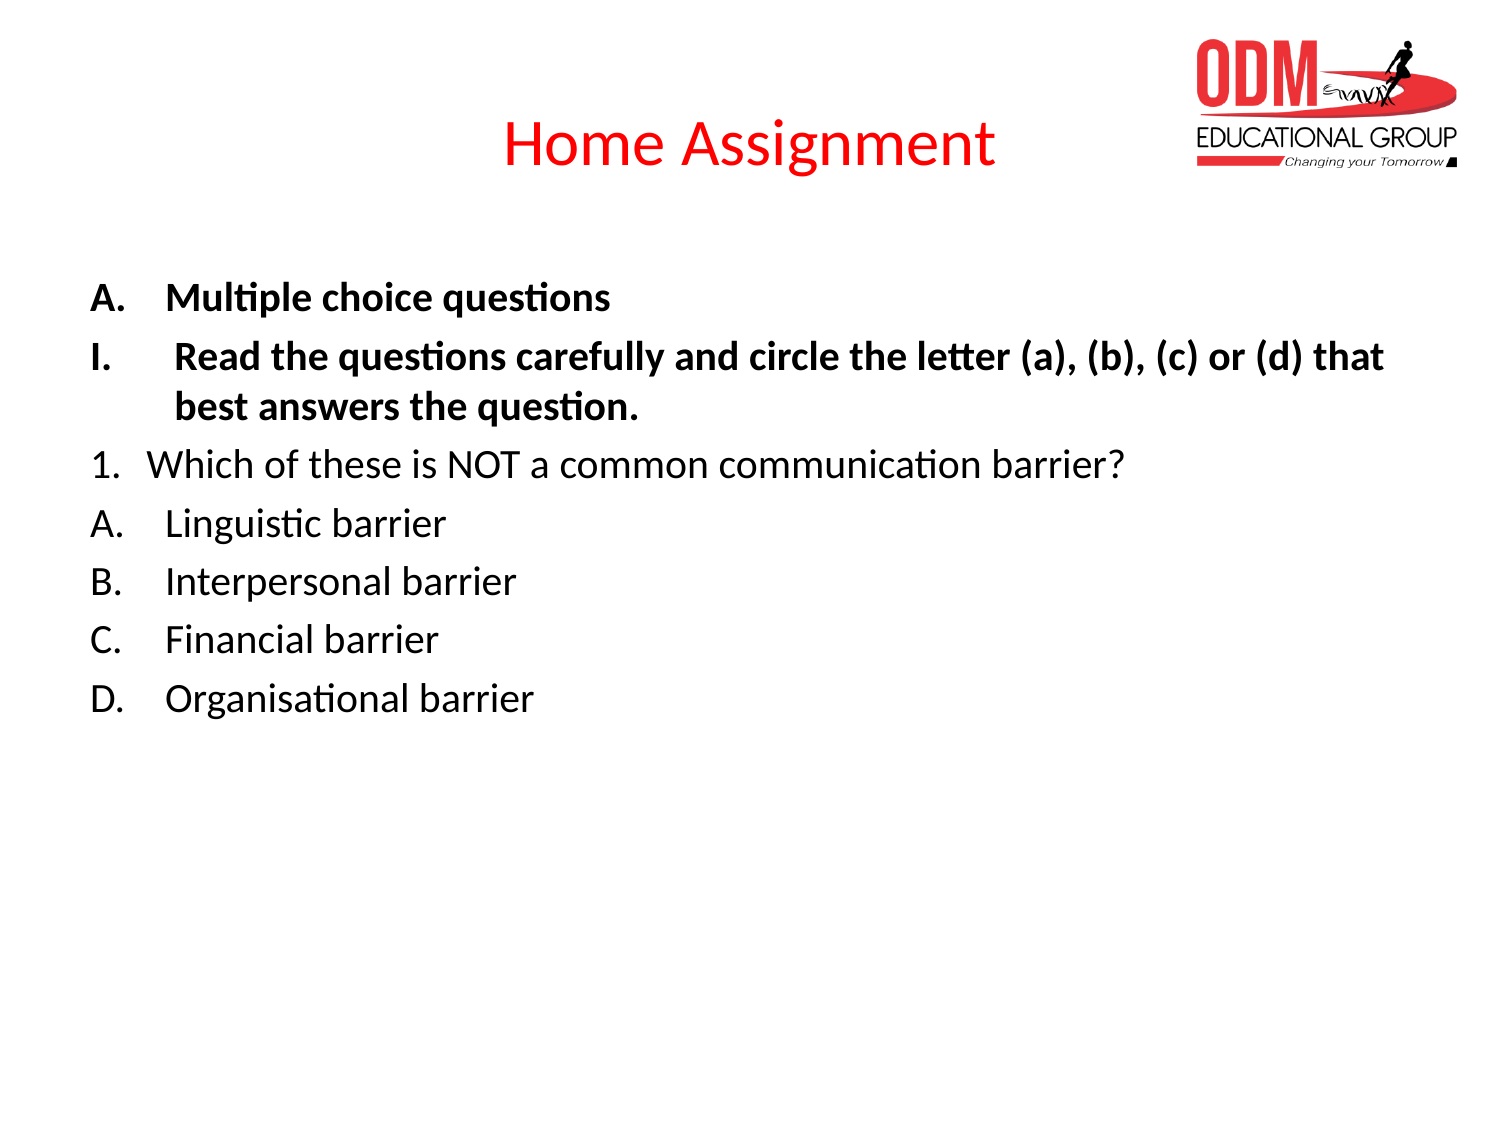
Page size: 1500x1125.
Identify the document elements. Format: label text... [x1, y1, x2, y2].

picture [1197, 38, 1457, 168]
list Multiple choice questions Read the questions carefully and circle the letter (a), (b), (c) or (d) that best answers the question. Which of these is NOT a common communication barrier? Linguistic barrier Interpersonal barrier Financial barrier Organisational barrier [75, 262, 1425, 1005]
title Home Assignment [75, 45, 1425, 233]
